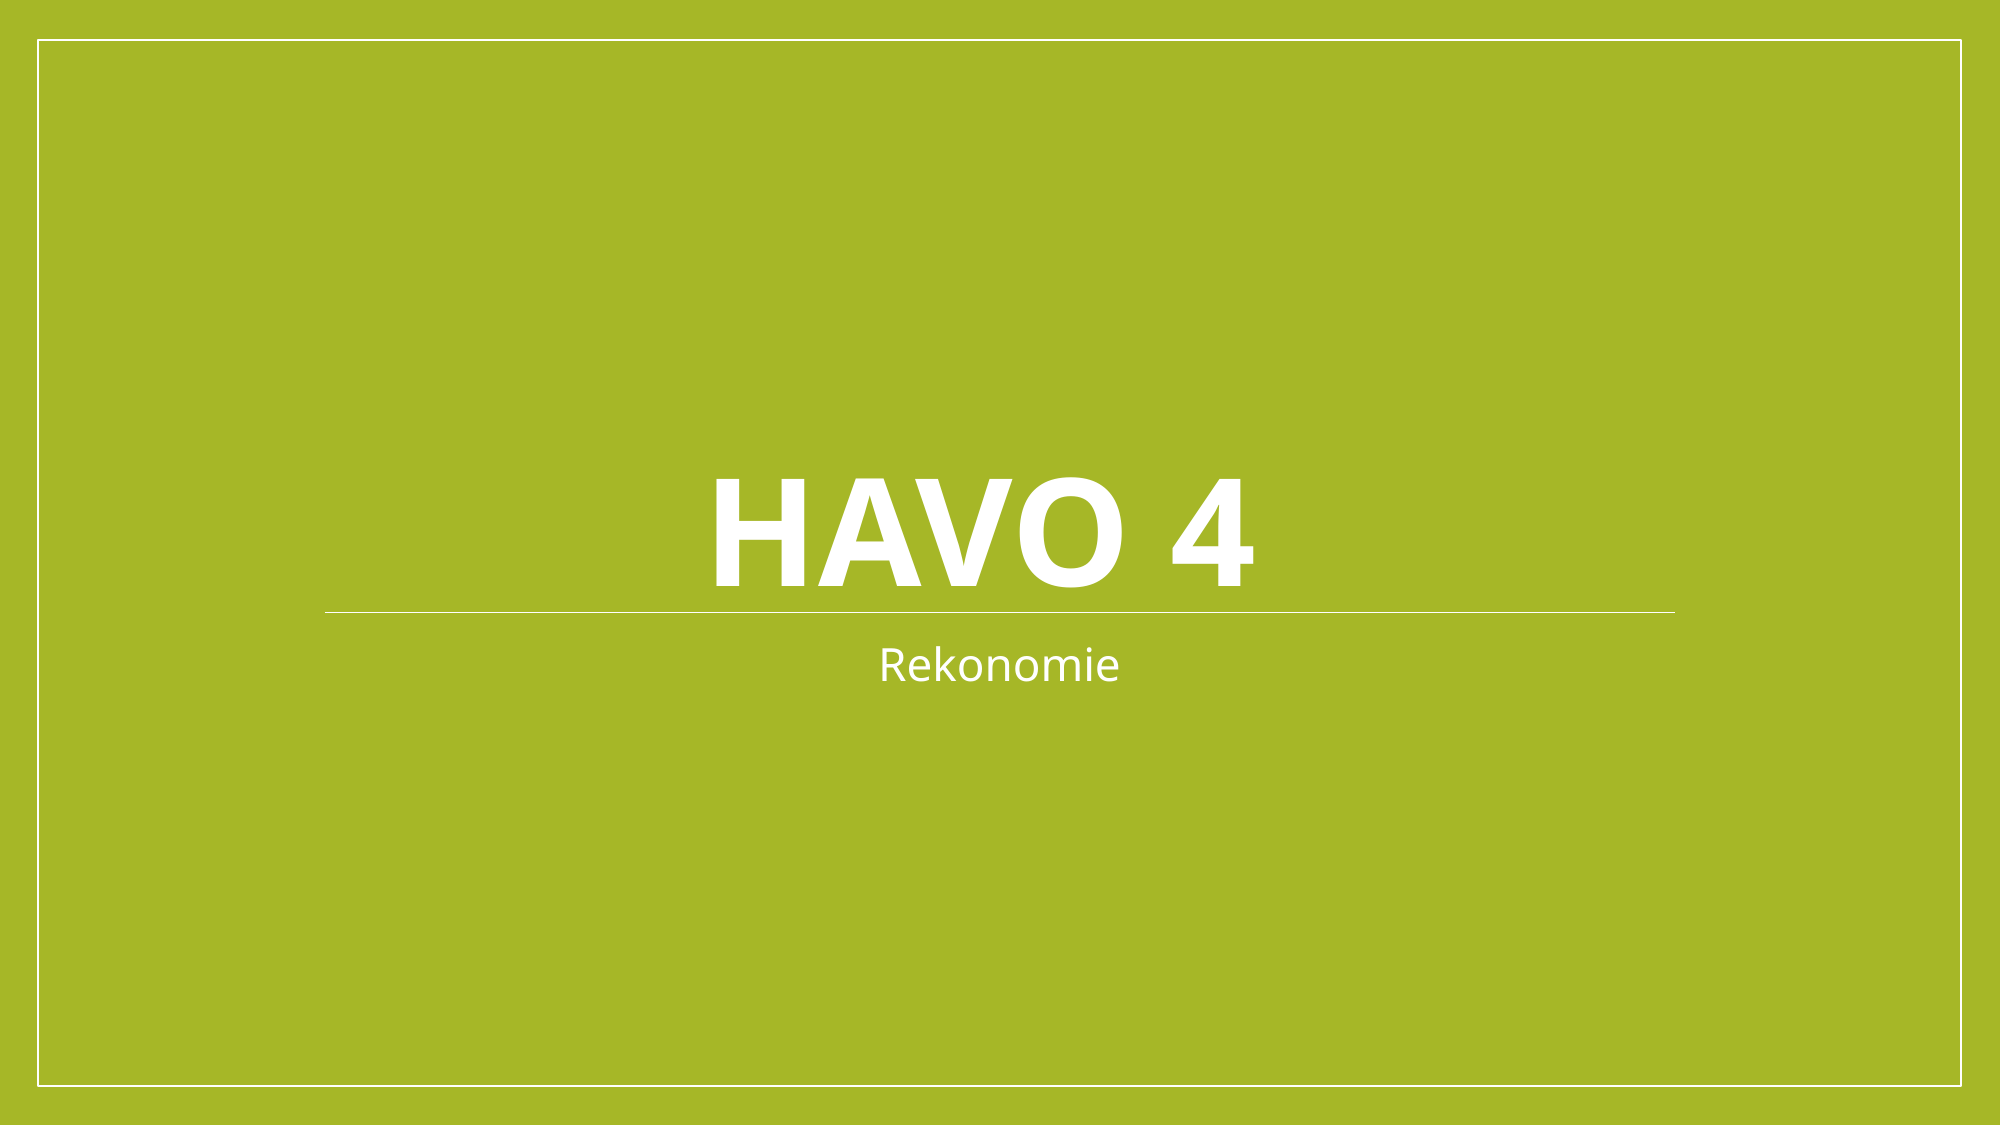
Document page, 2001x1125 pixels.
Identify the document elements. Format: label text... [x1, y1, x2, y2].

title Havo 4 [182, 144, 1818, 625]
subtitle Rekonomie [280, 634, 1719, 863]
